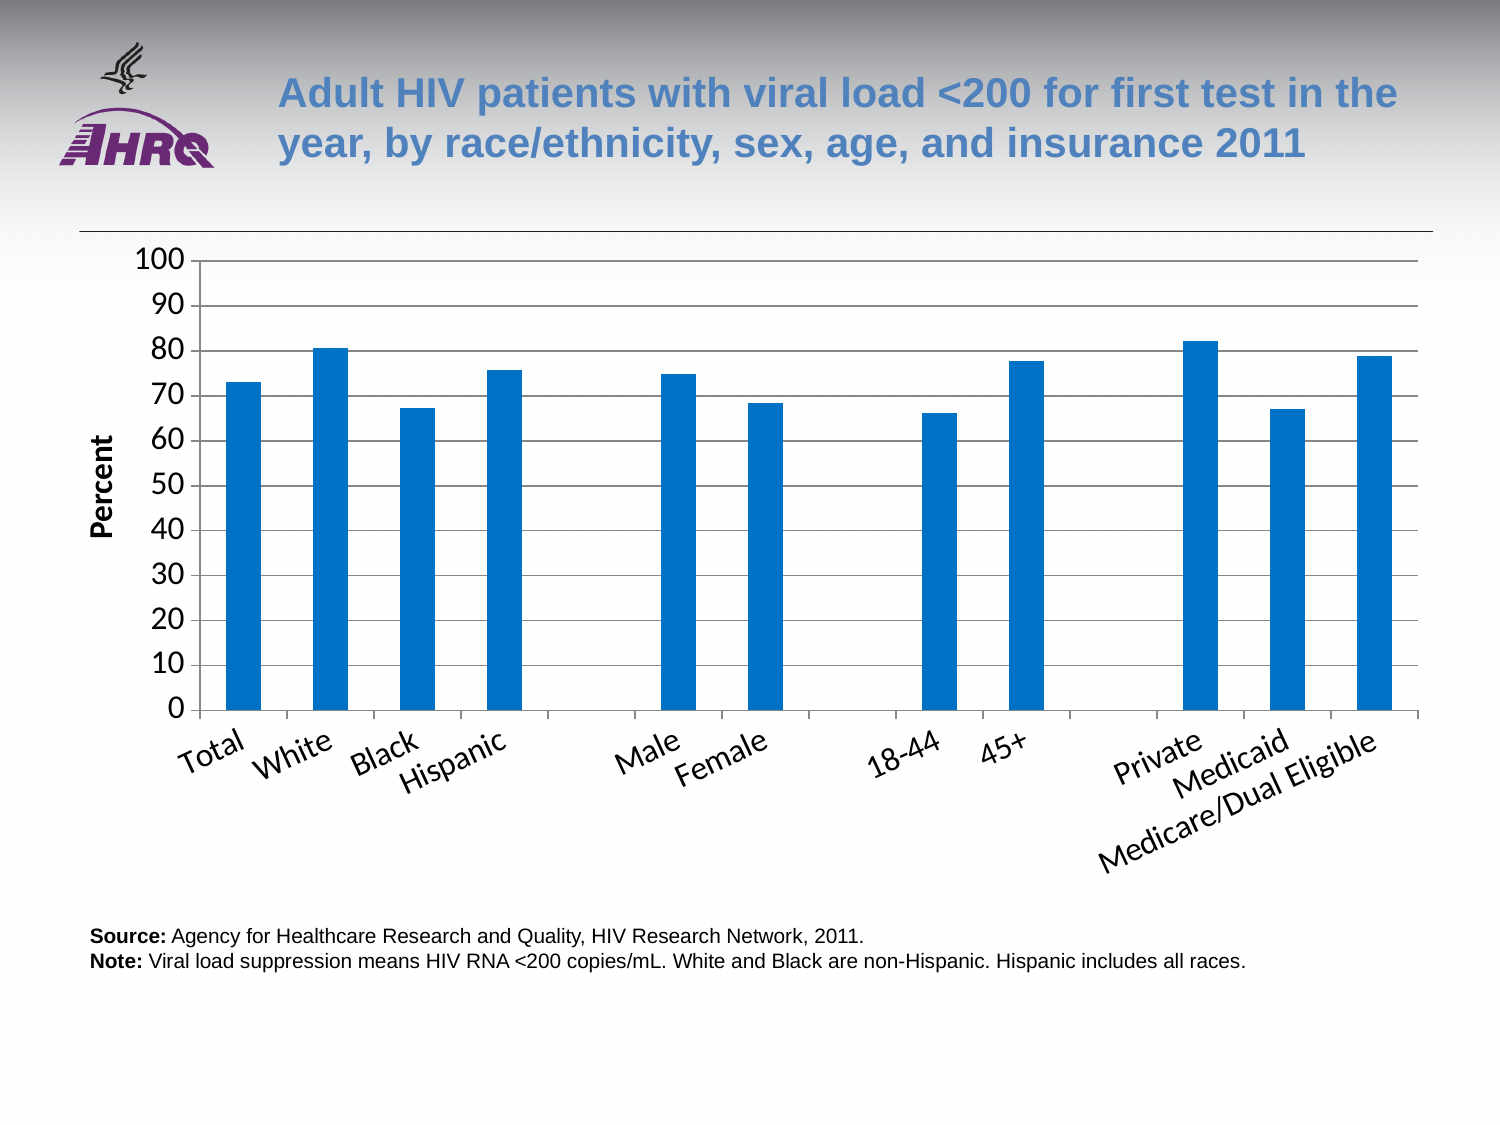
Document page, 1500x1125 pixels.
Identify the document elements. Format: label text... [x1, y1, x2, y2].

title Adult HIV patients with viral load <200 for first test in the year, by race/ethnicity, sex, age, and insurance 2011 [262, 45, 1425, 188]
picture [0, 0, 1500, 1125]
chart [74, 239, 1426, 916]
text_box Source: Agency for Healthcare Research and Quality, HIV Research Network, 2011. Note: Viral load suppression means HIV RNA <200 copies/mL. White and Black are non-Hispanic. Hispanic includes all races. [74, 921, 1425, 980]
